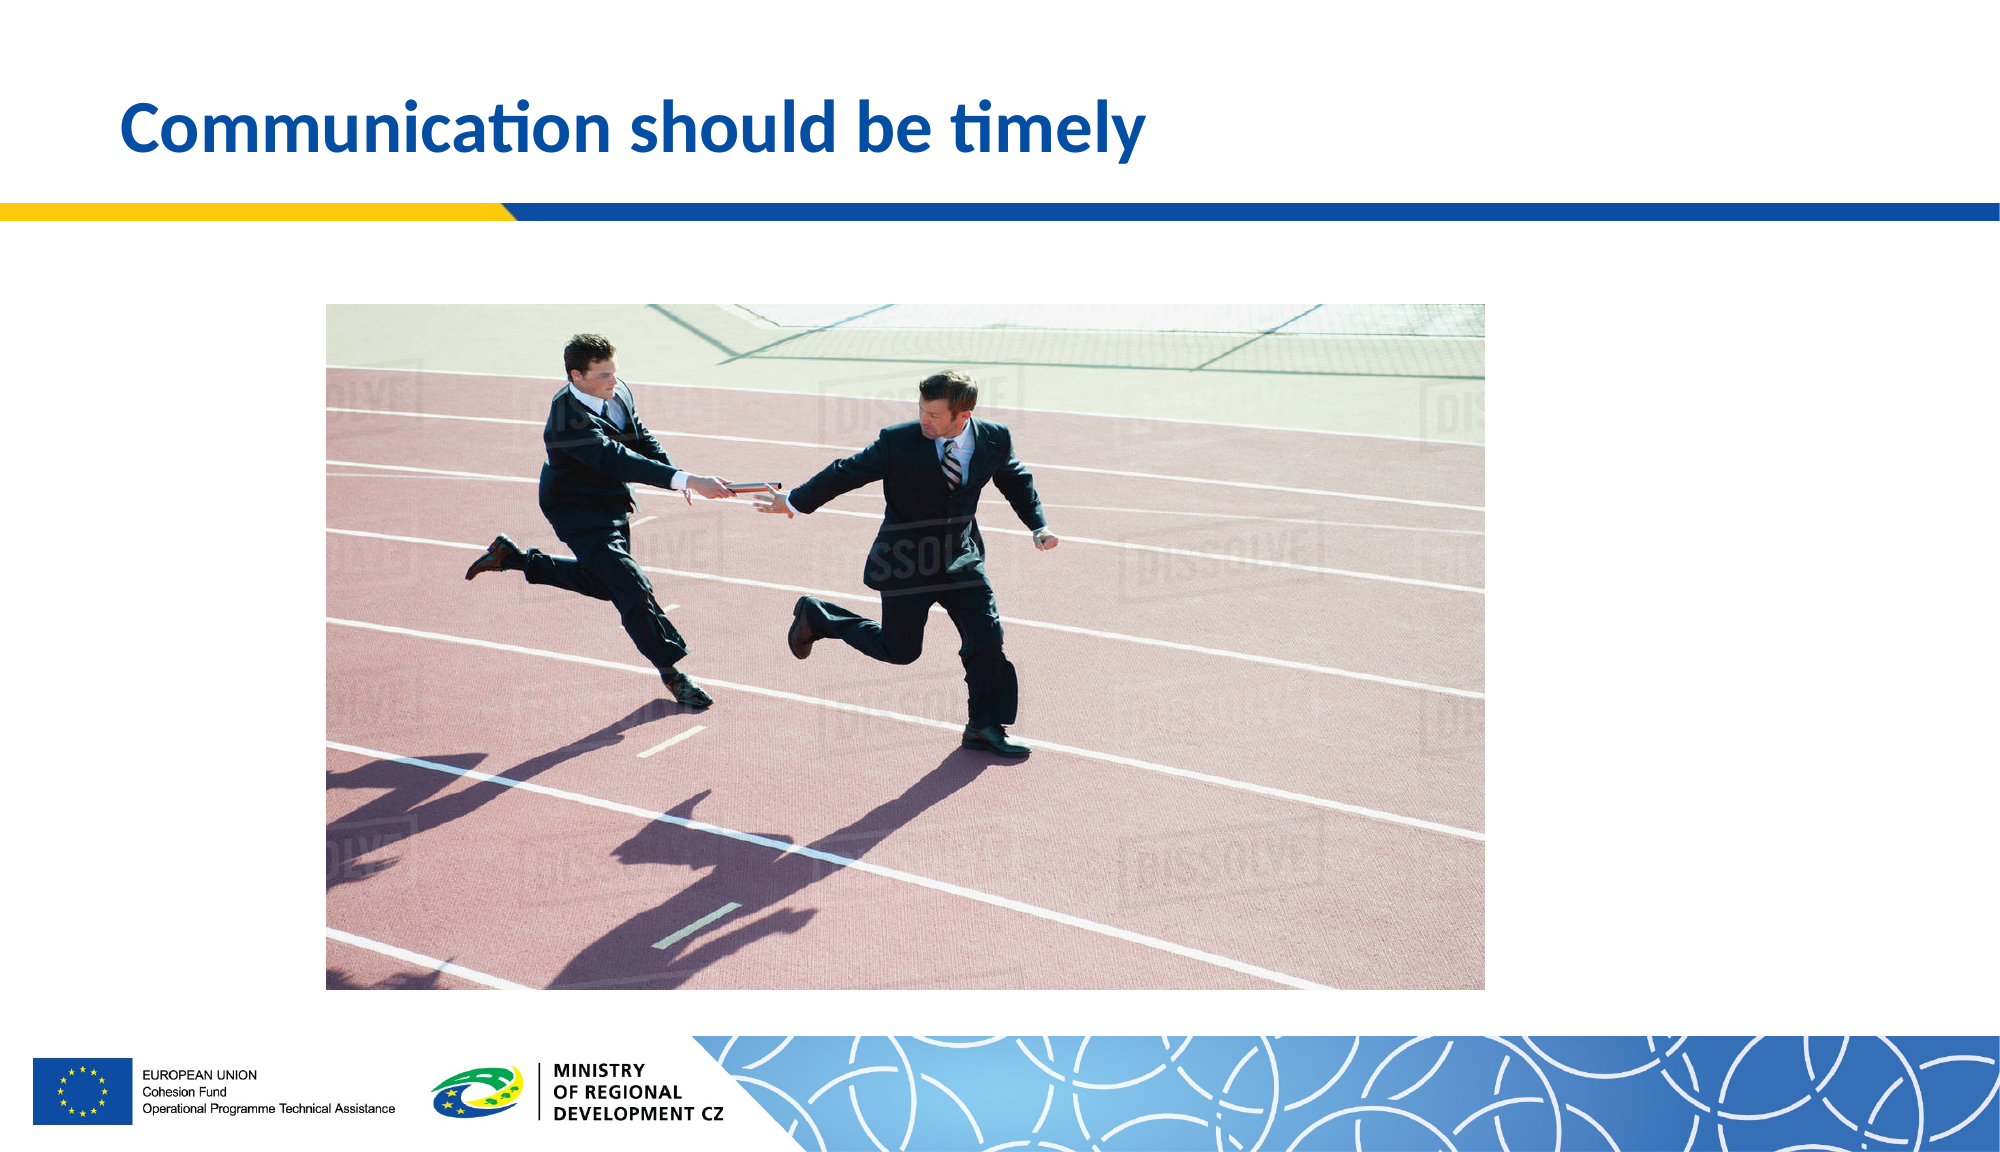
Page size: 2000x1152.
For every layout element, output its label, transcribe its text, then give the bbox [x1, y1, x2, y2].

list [326, 303, 1485, 990]
picture [0, 1036, 2000, 1152]
picture [0, 203, 2000, 221]
title Communication should be timely [99, 46, 1900, 198]
